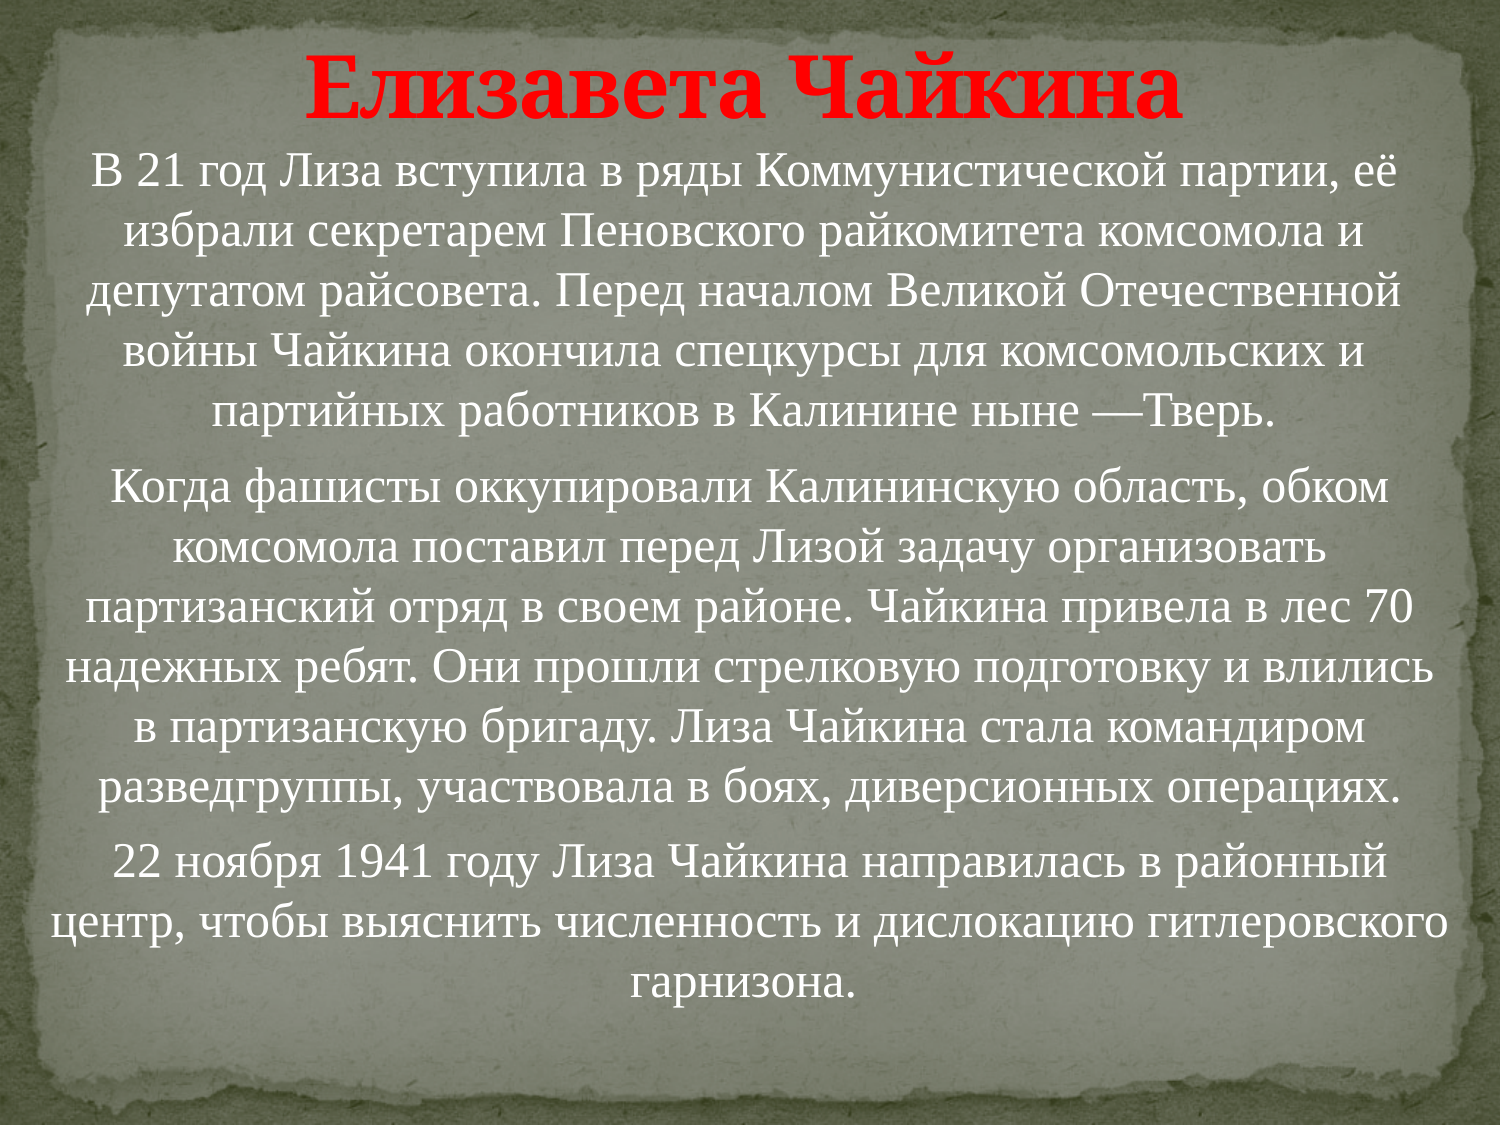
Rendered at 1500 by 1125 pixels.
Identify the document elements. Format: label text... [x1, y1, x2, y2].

text_box 22 ноября 1941 году Лиза Чайкина направилась в районный центр, чтобы выяснить численность и дислокацию гитлеровского гарнизона. [35, 820, 1465, 1015]
text_box Когда фашисты оккупировали Калининскую область, обком комсомола поставил перед Лизой задачу организовать партизанский отряд в своем районе. Чайкина привела в лес 70 надежных ребят. Они прошли стрелковую подготовку и влились в партизанскую бригаду. Лиза Чайкина стала командиром разведгруппы, участвовала в боях, диверсионных операциях. [35, 445, 1465, 820]
title Елизавета Чайкина [70, 0, 1421, 128]
text_box В 21 год Лиза вступила в ряды Коммунистической партии, её избрали секретарем Пеновского райкомитета комсомола и депутатом райсовета. Перед началом Великой Отечественной войны Чайкина окончила спецкурсы для комсомольских и партийных работников в Калинине ныне —Тверь. [35, 128, 1454, 445]
